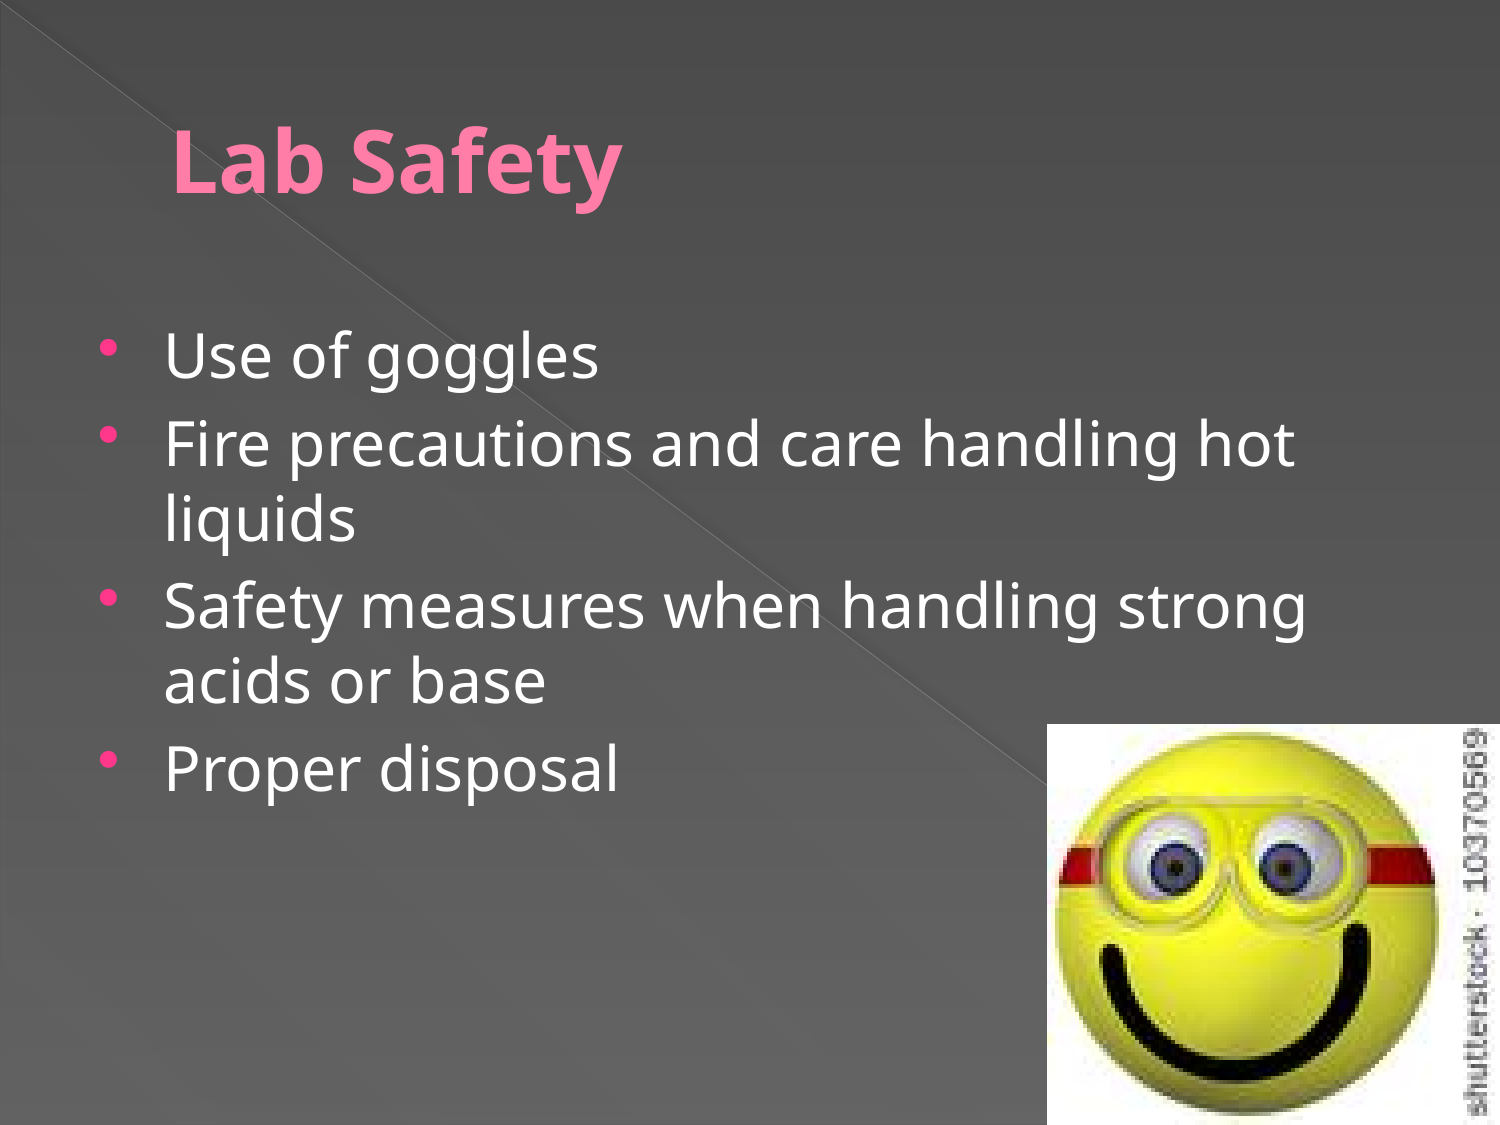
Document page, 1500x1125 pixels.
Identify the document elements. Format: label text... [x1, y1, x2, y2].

picture [1047, 724, 1500, 1125]
list Use of goggles Fire precautions and care handling hot liquids Safety measures when handling strong acids or base Proper disposal [75, 308, 1425, 1059]
title Lab Safety [75, 43, 1425, 274]
